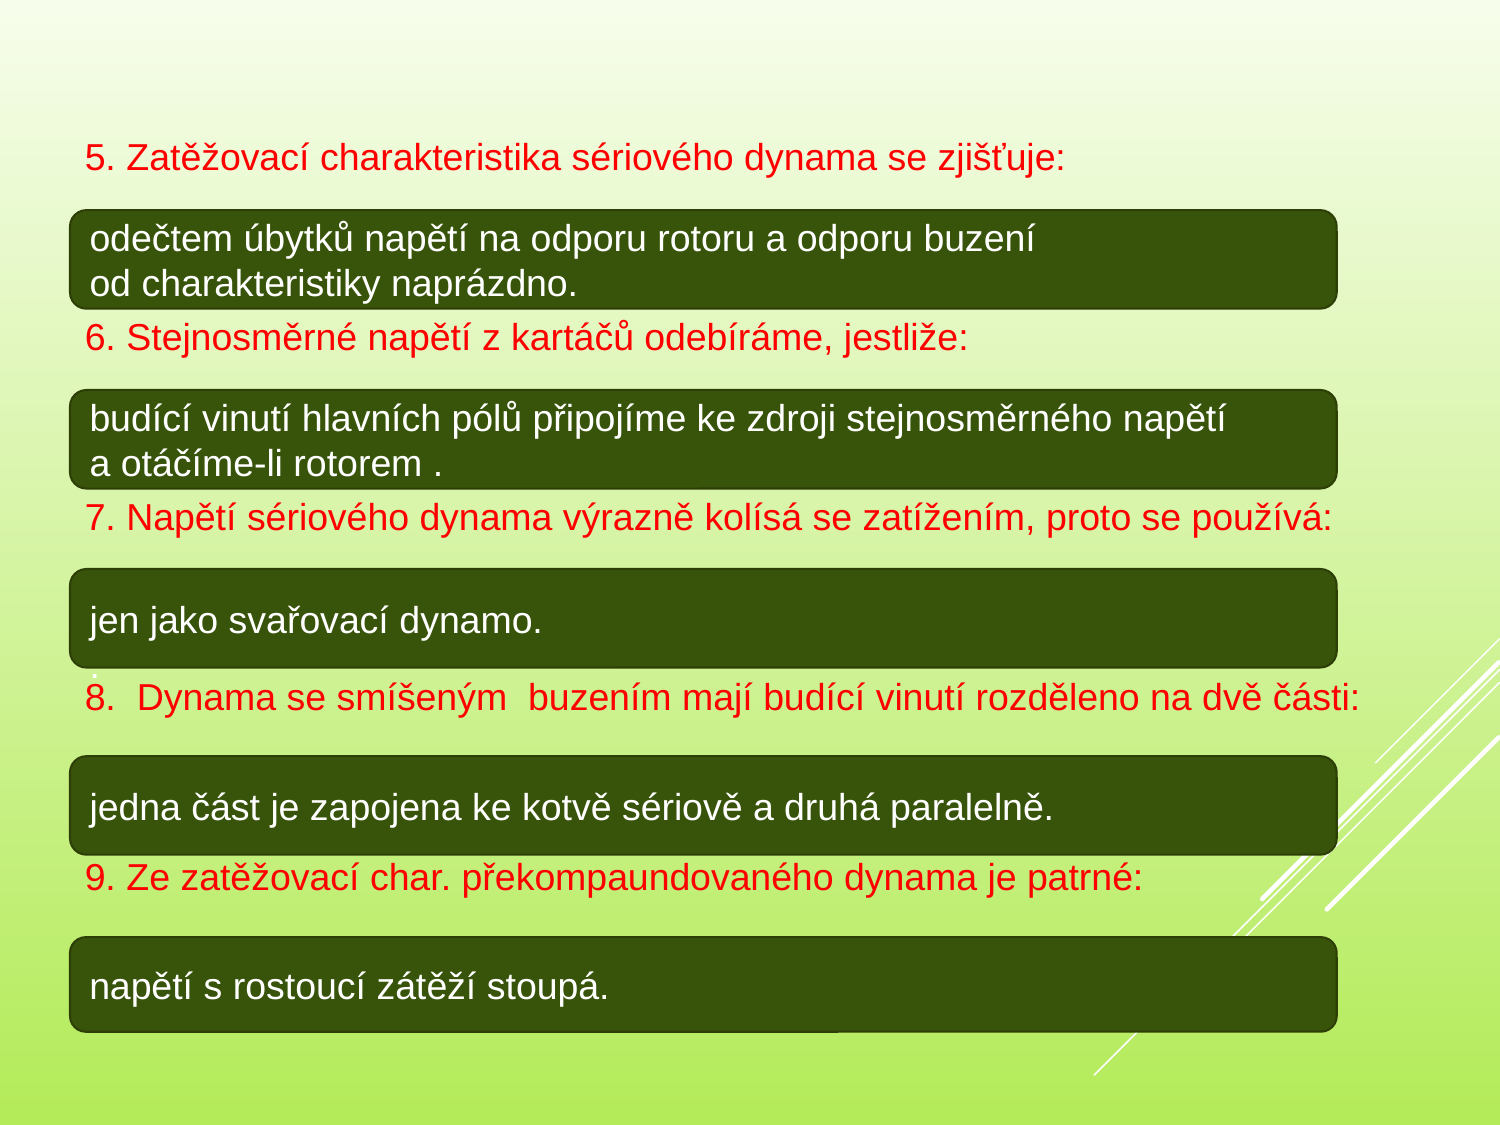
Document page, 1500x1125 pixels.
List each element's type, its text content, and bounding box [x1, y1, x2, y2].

text_box napětí s rostoucí zátěží stoupá. [68, 936, 1338, 1033]
text_box budící vinutí hlavních pólů připojíme ke zdroji stejnosměrného napětí a otáčíme-li rotorem . [68, 388, 1338, 490]
text_box 5. Zatěžovací charakteristika sériového dynama se zjišťuje: 6. Stejnosměrné napětí z kartáčů odebíráme, jestliže: 7. Napětí sériového dynama výrazně kolísá se zatížením, proto se používá: 8. Dynama se smíšeným buzením mají budící vinutí rozděleno na dvě části: 9. Ze zatěžovací char. překompaundovaného dynama je patrné: [69, 75, 1500, 951]
text_box jedna část je zapojena ke kotvě sériově a druhá paralelně. [68, 755, 1338, 856]
text_box odečtem úbytků napětí na odporu rotoru a odporu buzení od charakteristiky naprázdno. [68, 209, 1338, 310]
text_box jen jako svařovací dynamo. . [68, 567, 1338, 669]
